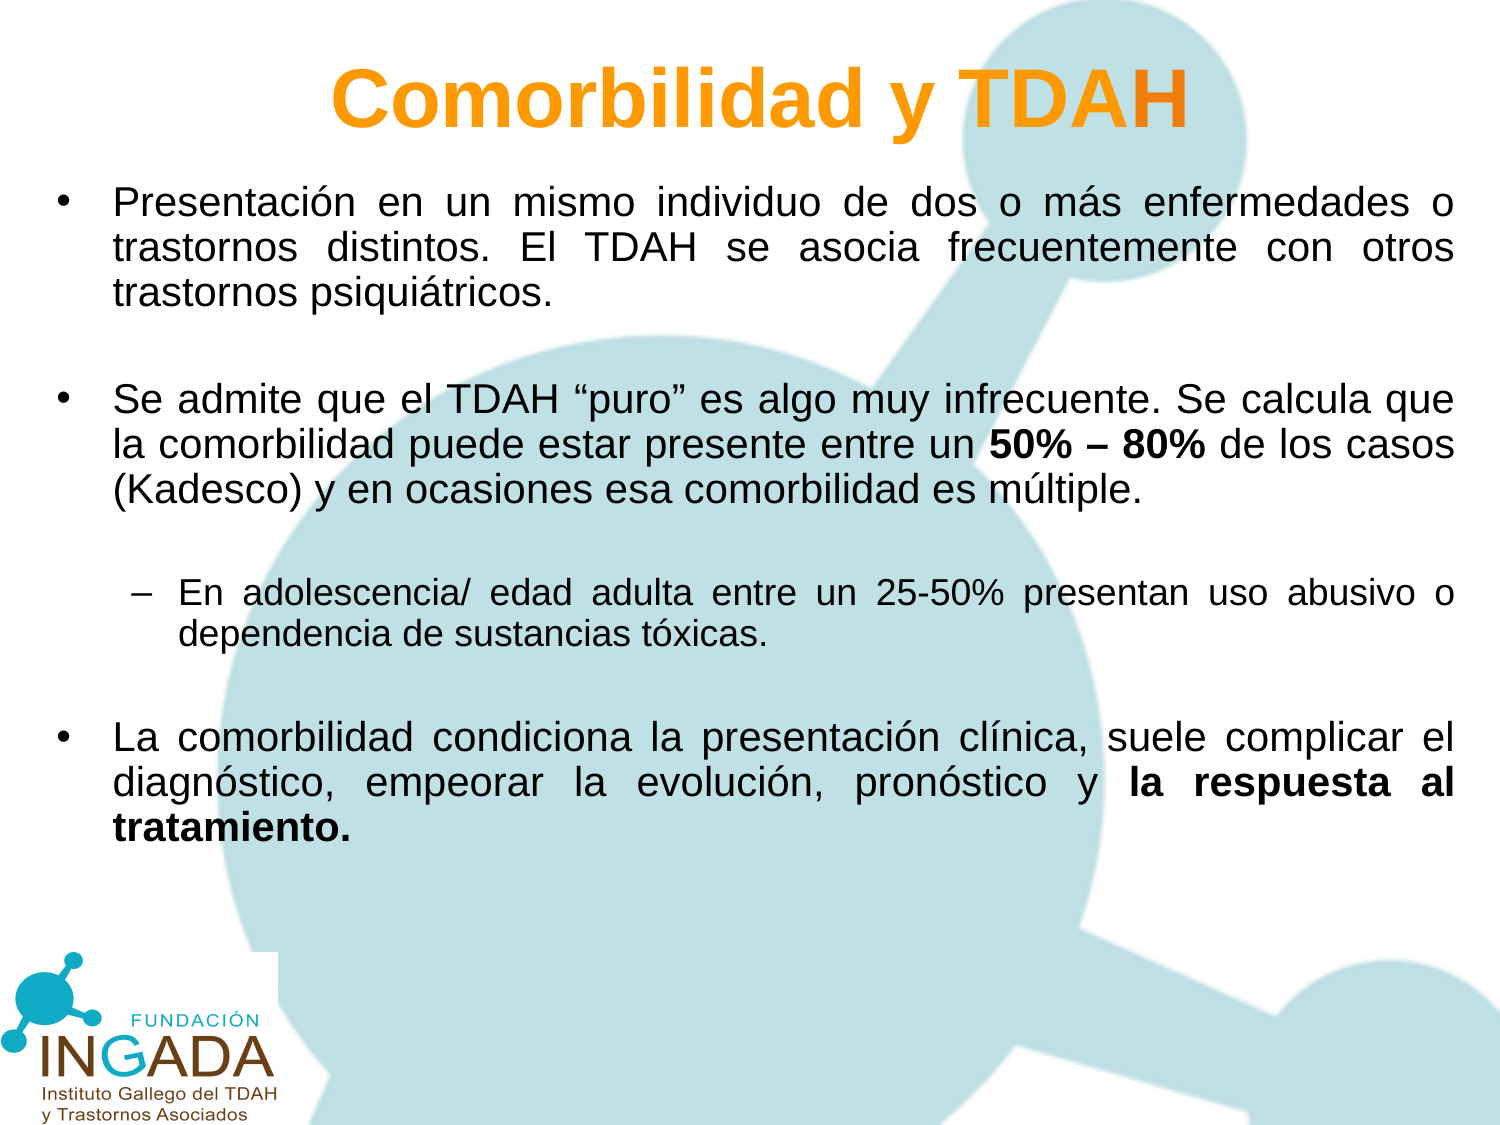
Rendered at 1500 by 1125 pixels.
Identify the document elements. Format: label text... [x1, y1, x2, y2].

picture [1, 952, 278, 1124]
list Presentación en un mismo individuo de dos o más enfermedades o trastornos distintos. El TDAH se asocia frecuentemente con otros trastornos psiquiátricos. Se admite que el TDAH “puro” es algo muy infrecuente. Se calcula que la comorbilidad puede estar presente entre un 50% – 80% de los casos (Kadesco) y en ocasiones esa comorbilidad es múltiple. En adolescencia/ edad adulta entre un 25-50% presentan uso abusivo o dependencia de sustancias tóxicas. La comorbilidad condiciona la presentación clínica, suele complicar el diagnóstico, empeorar la evolución, pronóstico y la respuesta al tratamiento. [41, 172, 1471, 917]
title Comorbilidad y TDAH [85, 0, 1436, 188]
